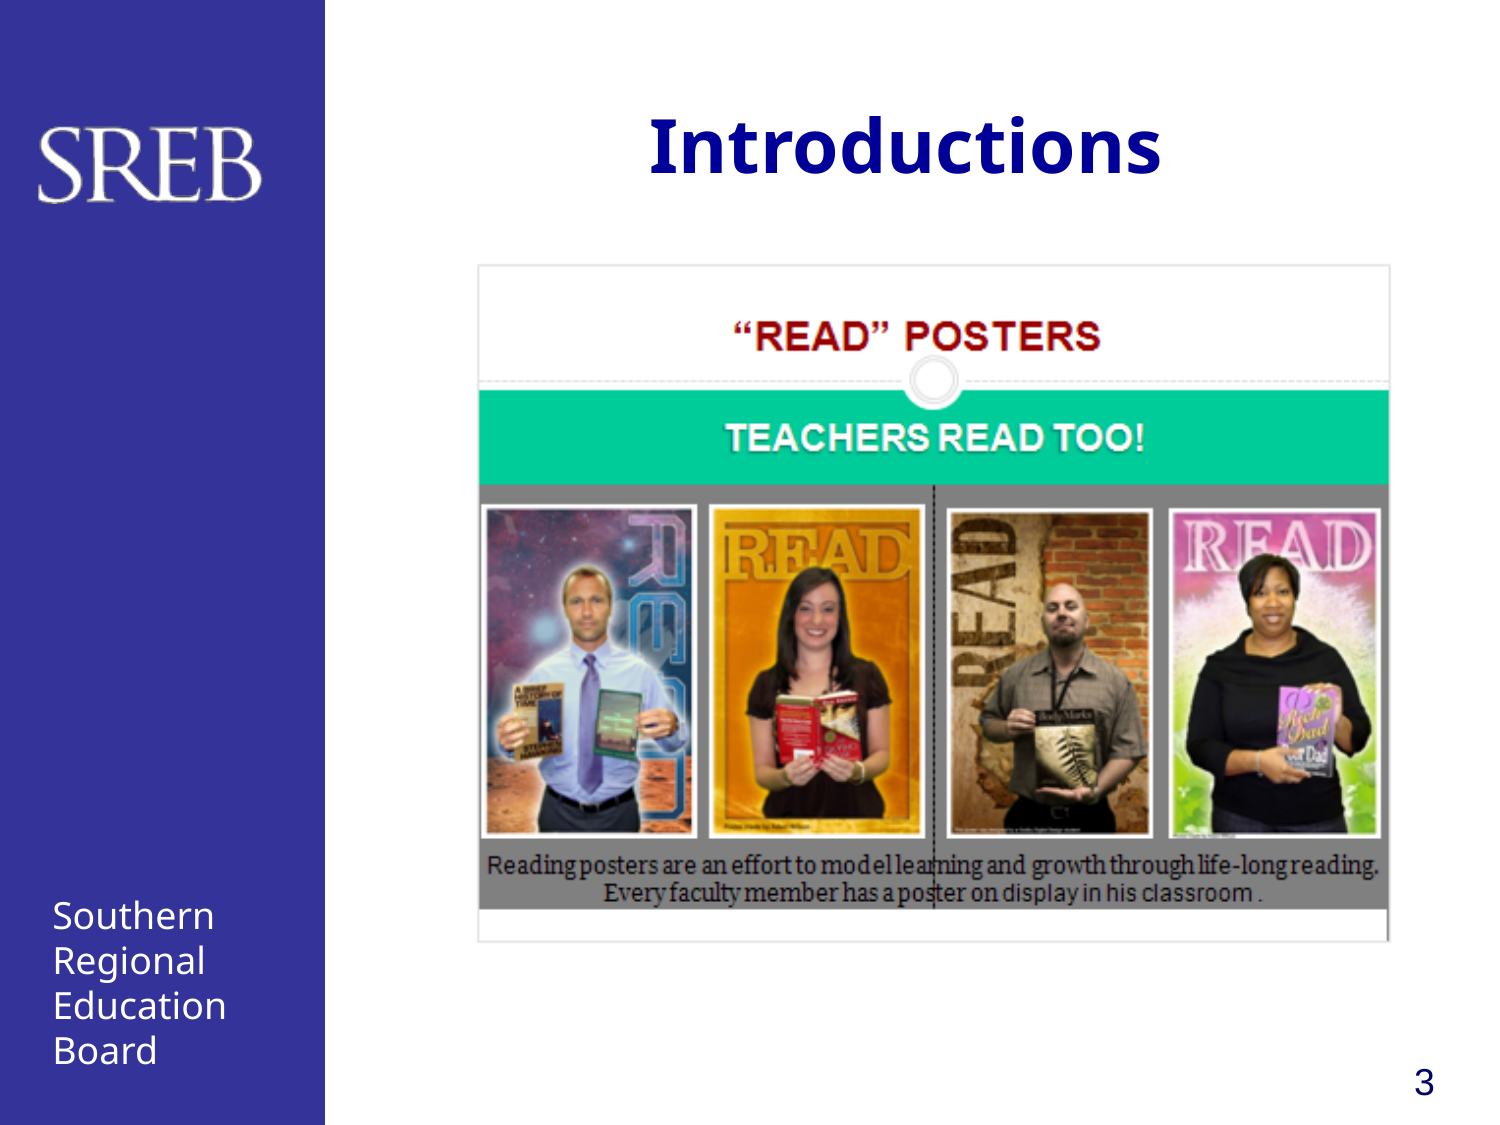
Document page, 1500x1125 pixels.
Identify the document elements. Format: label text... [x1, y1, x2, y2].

slide_number 3 [1124, 1049, 1451, 1125]
title Introductions [362, 49, 1451, 238]
picture [37, 124, 263, 204]
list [462, 249, 1405, 957]
